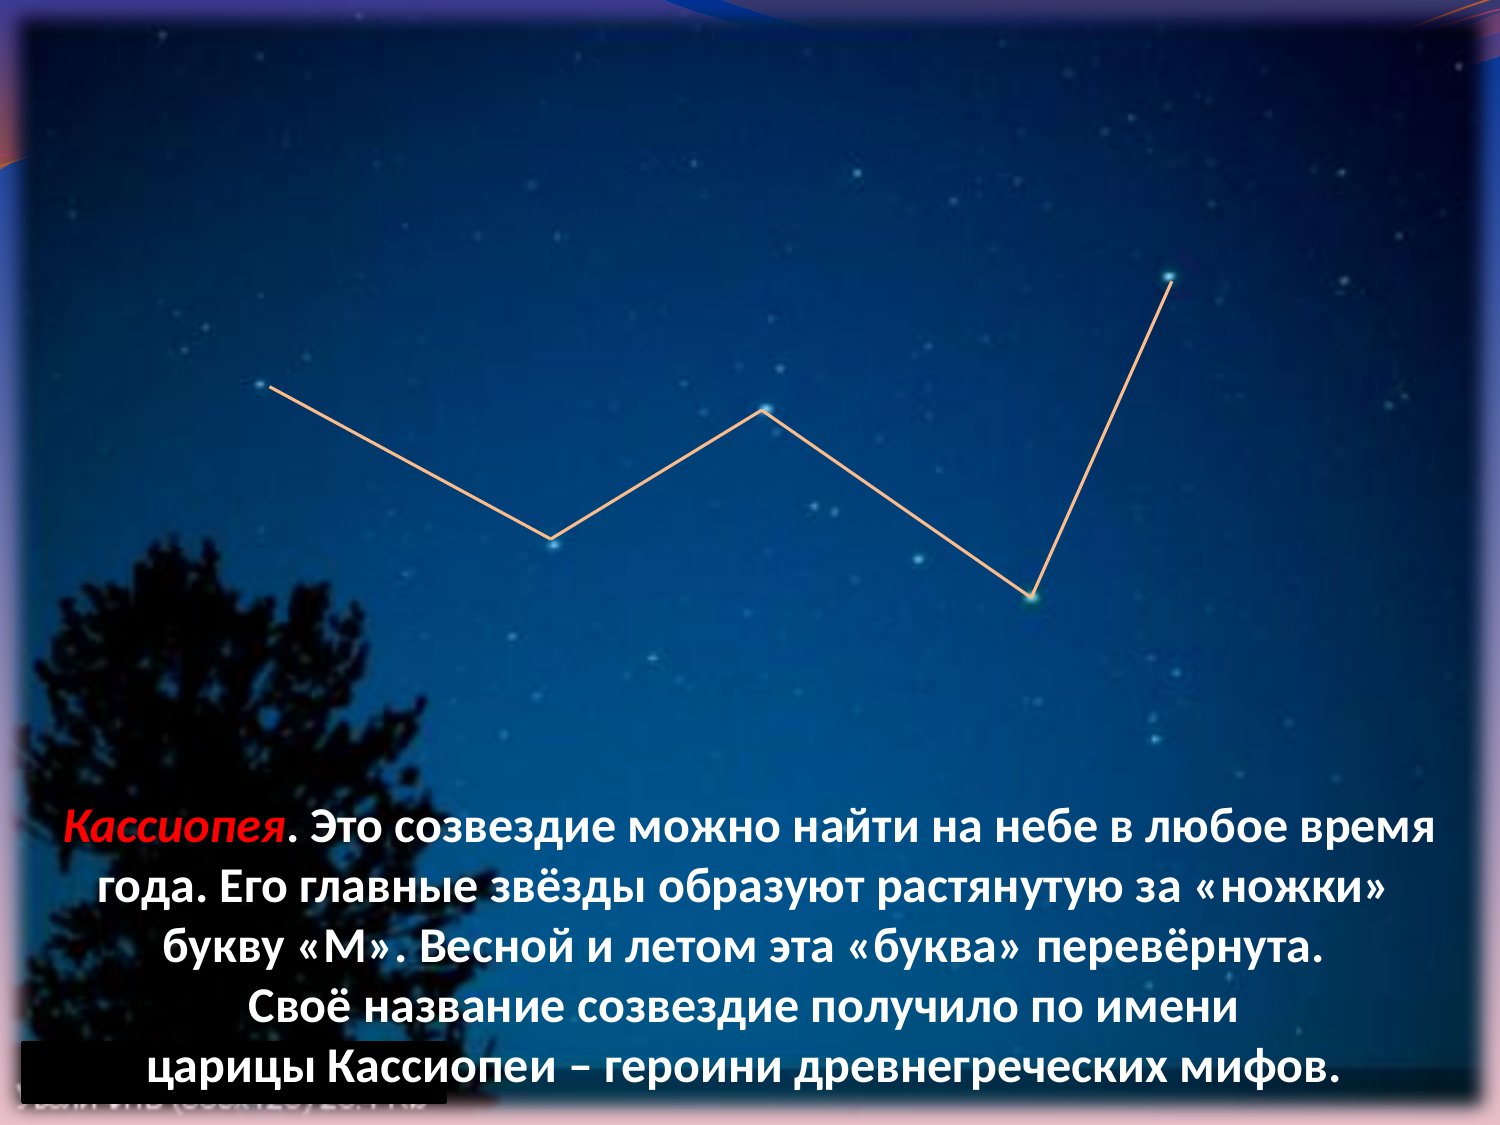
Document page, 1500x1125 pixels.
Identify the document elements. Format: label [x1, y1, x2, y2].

text_box [550, 409, 761, 540]
text_box [761, 409, 1032, 598]
text_box [269, 386, 552, 540]
text_box [943, 368, 1260, 510]
picture [0, 0, 1500, 1125]
